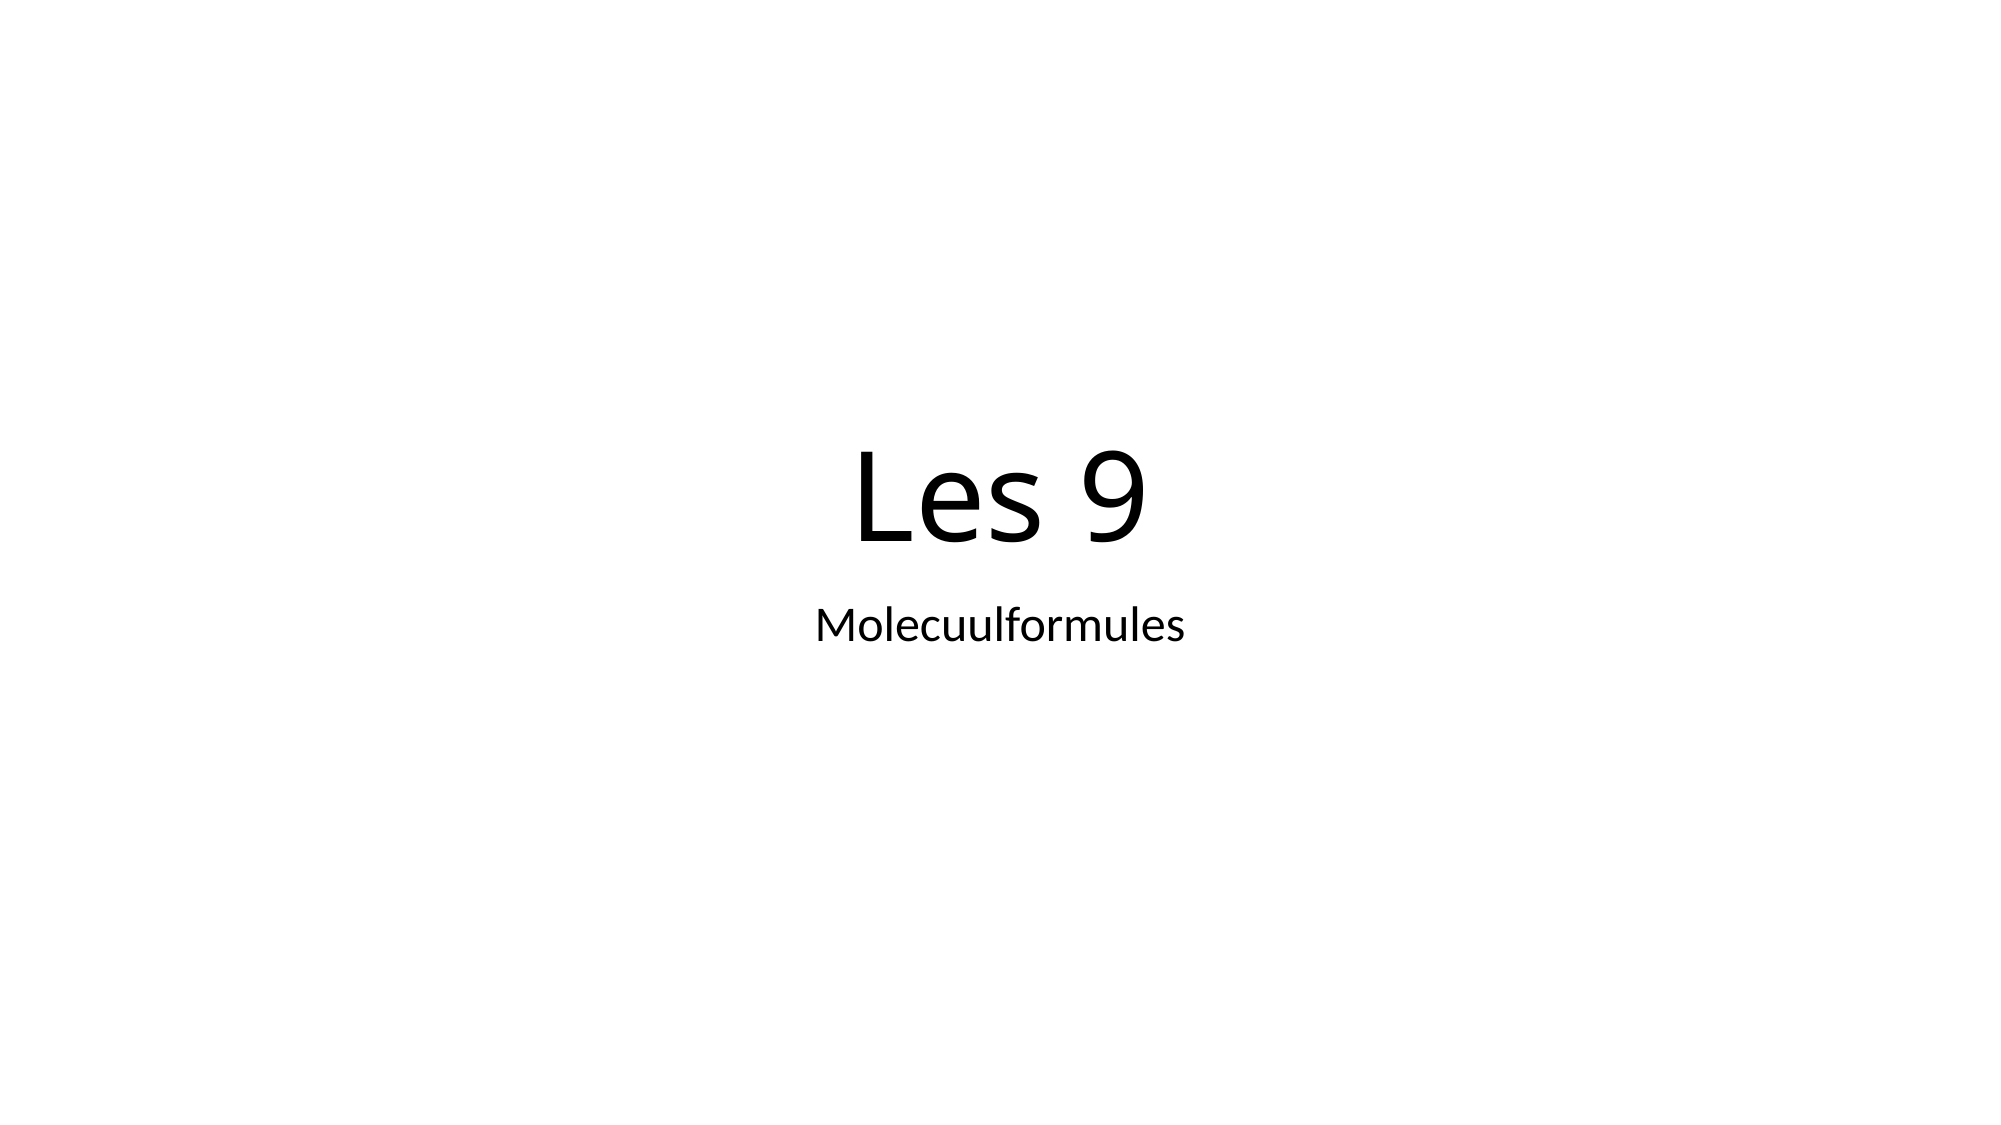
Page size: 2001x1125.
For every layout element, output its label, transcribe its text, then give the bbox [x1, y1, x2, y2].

title Les 9 [249, 184, 1750, 576]
subtitle Molecuulformules [249, 590, 1750, 863]
